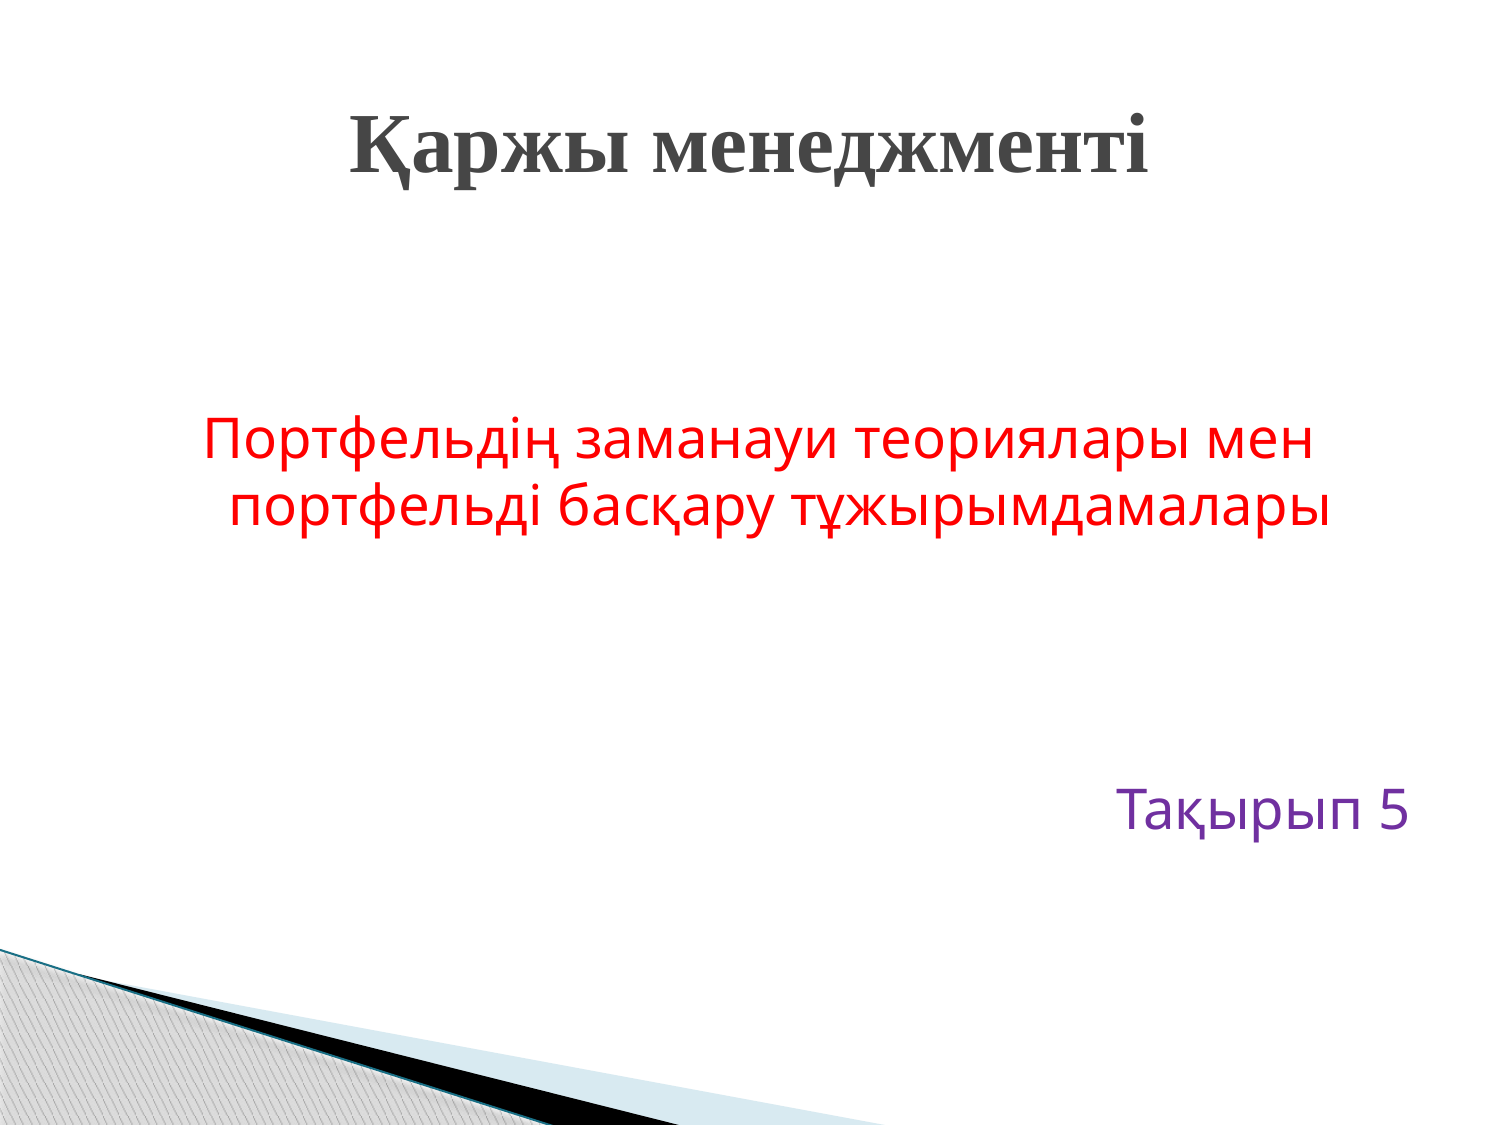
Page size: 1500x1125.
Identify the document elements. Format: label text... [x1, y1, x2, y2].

title Қаржы менеджменті [75, 45, 1425, 233]
list Портфельдің заманауи теориялары мен портфельді басқару тұжырымдамалары Тақырып 5 [75, 243, 1425, 986]
